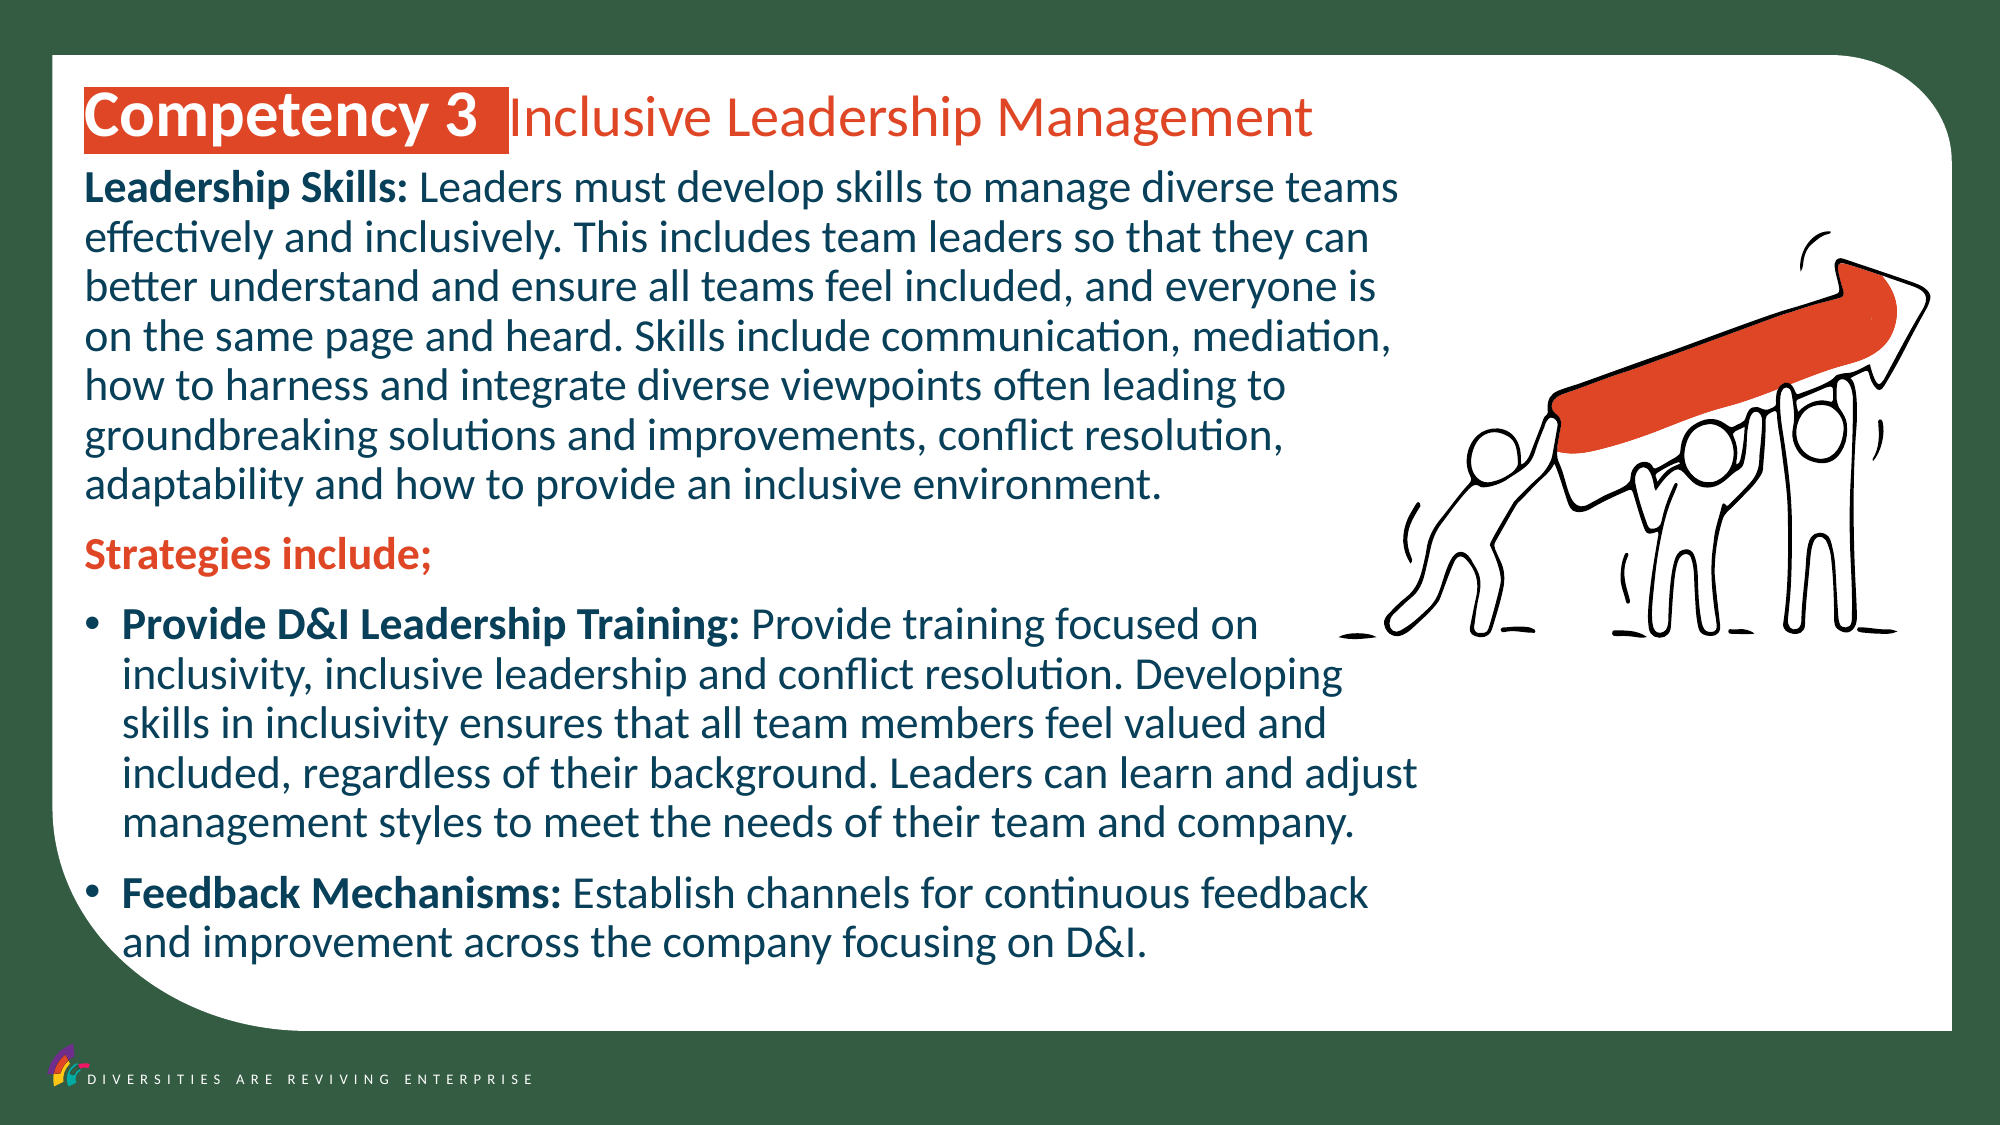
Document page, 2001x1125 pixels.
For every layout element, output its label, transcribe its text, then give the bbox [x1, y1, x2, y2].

text_box Competency 3 Inclusive Leadership Management [69, 62, 1829, 223]
list Leadership Skills: Leaders must develop skills to manage diverse teams effectively and inclusively. This includes team leaders so that they can better understand and ensure all teams feel included, and everyone is on the same page and heard. Skills include communication, mediation, how to harness and integrate diverse viewpoints often leading to groundbreaking solutions and improvements, conflict resolution, adaptability and how to provide an inclusive environment. Strategies include; Provide D&I Leadership Training: Provide training focused on inclusivity, inclusive leadership and conflict resolution. Developing skills in inclusivity ensures that all team members feel valued and included, regardless of their background. Leaders can learn and adjust management styles to meet the needs of their team and company. Feedback Mechanisms: Establish channels for continuous feedback and improvement across the company focusing on D&I. [69, 223, 1437, 788]
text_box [1338, 231, 1931, 640]
